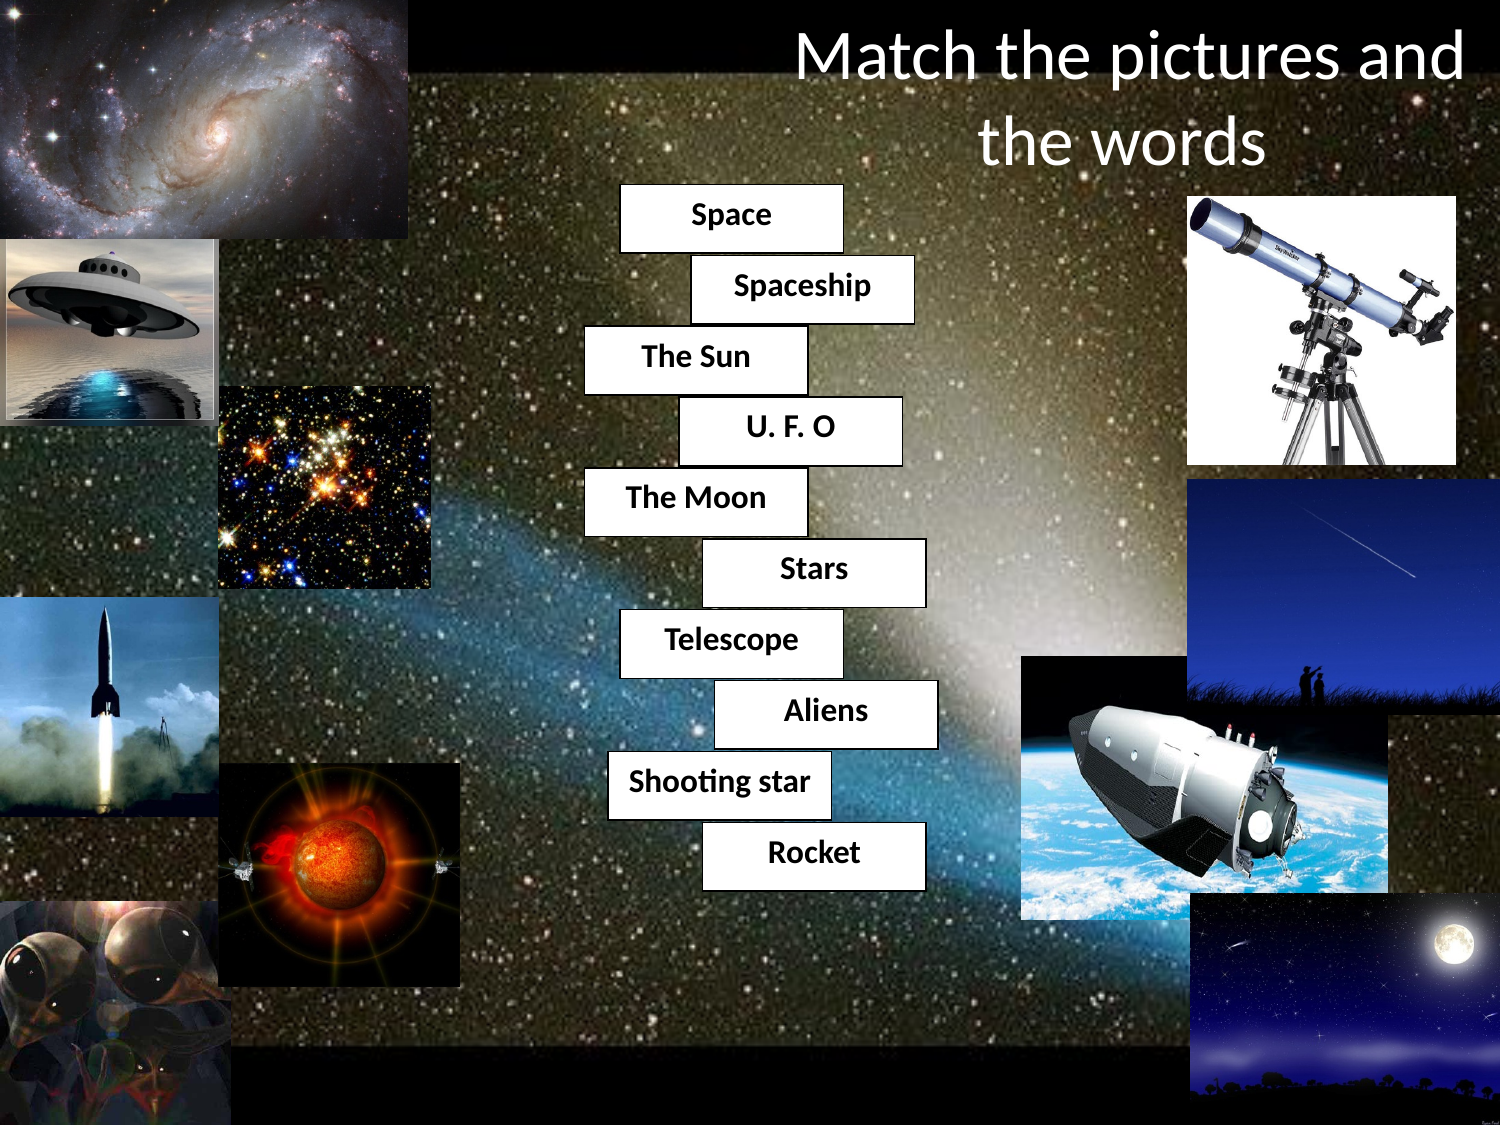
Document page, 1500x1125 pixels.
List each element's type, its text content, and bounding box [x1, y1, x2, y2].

text_box The Moon [584, 467, 808, 537]
text_box The Sun [584, 326, 808, 395]
picture [0, 0, 1500, 1125]
text_box Spaceship [690, 255, 915, 324]
title Match the pictures and the words [761, 0, 1500, 188]
text_box Space [620, 184, 844, 254]
text_box U. F. O [679, 397, 903, 466]
text_box Aliens [714, 680, 938, 750]
text_box Shooting star [608, 751, 832, 821]
text_box Telescope [620, 609, 844, 679]
text_box Stars [702, 538, 927, 608]
text_box Rocket [702, 822, 927, 891]
